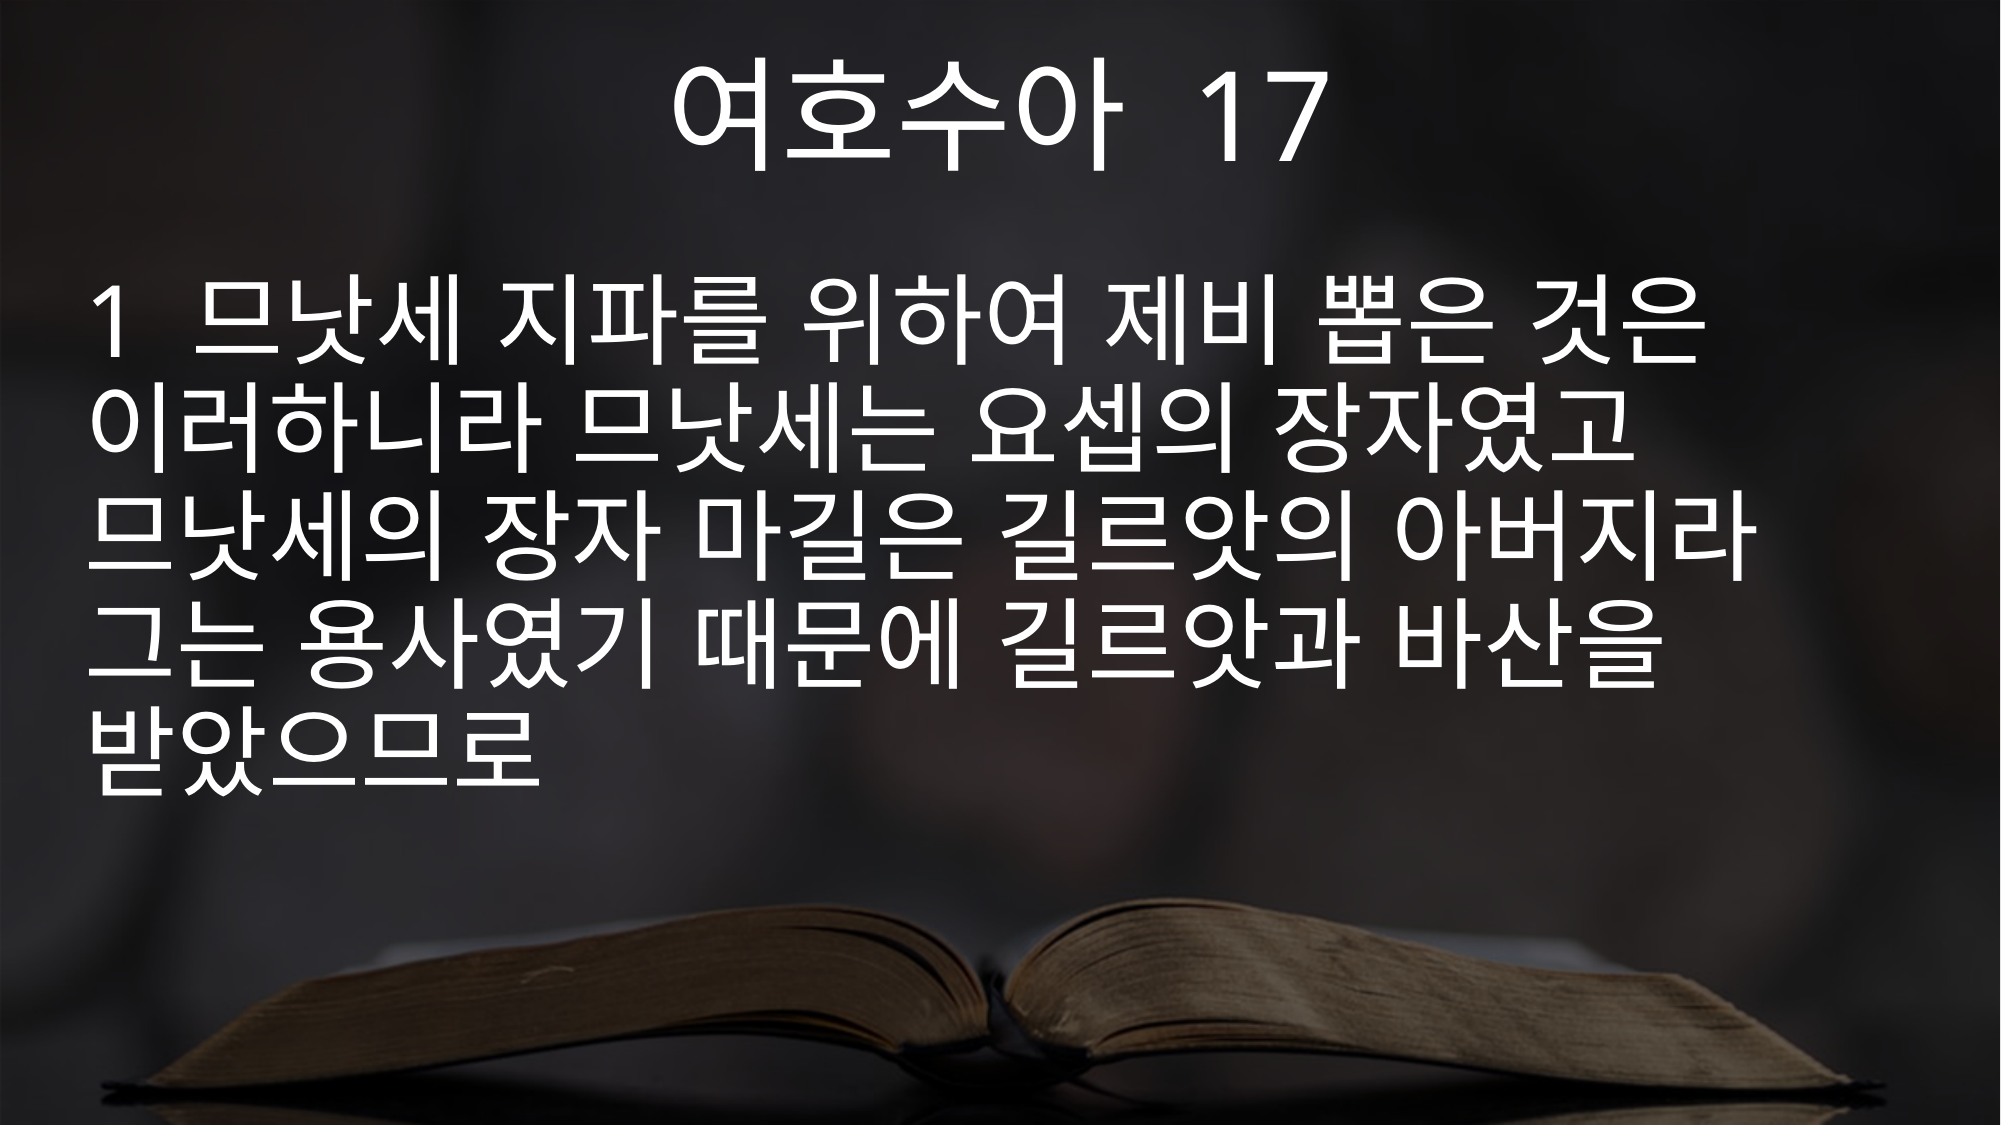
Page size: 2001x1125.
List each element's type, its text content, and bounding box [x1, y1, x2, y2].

list 1 므낫세 지파를 위하여 제비 뽑은 것은 이러하니라 므낫세는 요셉의 장자였고 므낫세의 장자 마길은 길르앗의 아버지라 그는 용사였기 때문에 길르앗과 바산을 받았으므로 [69, 263, 1953, 423]
picture [0, 0, 2001, 1125]
footer 여호수아 17 [0, 32, 2000, 192]
